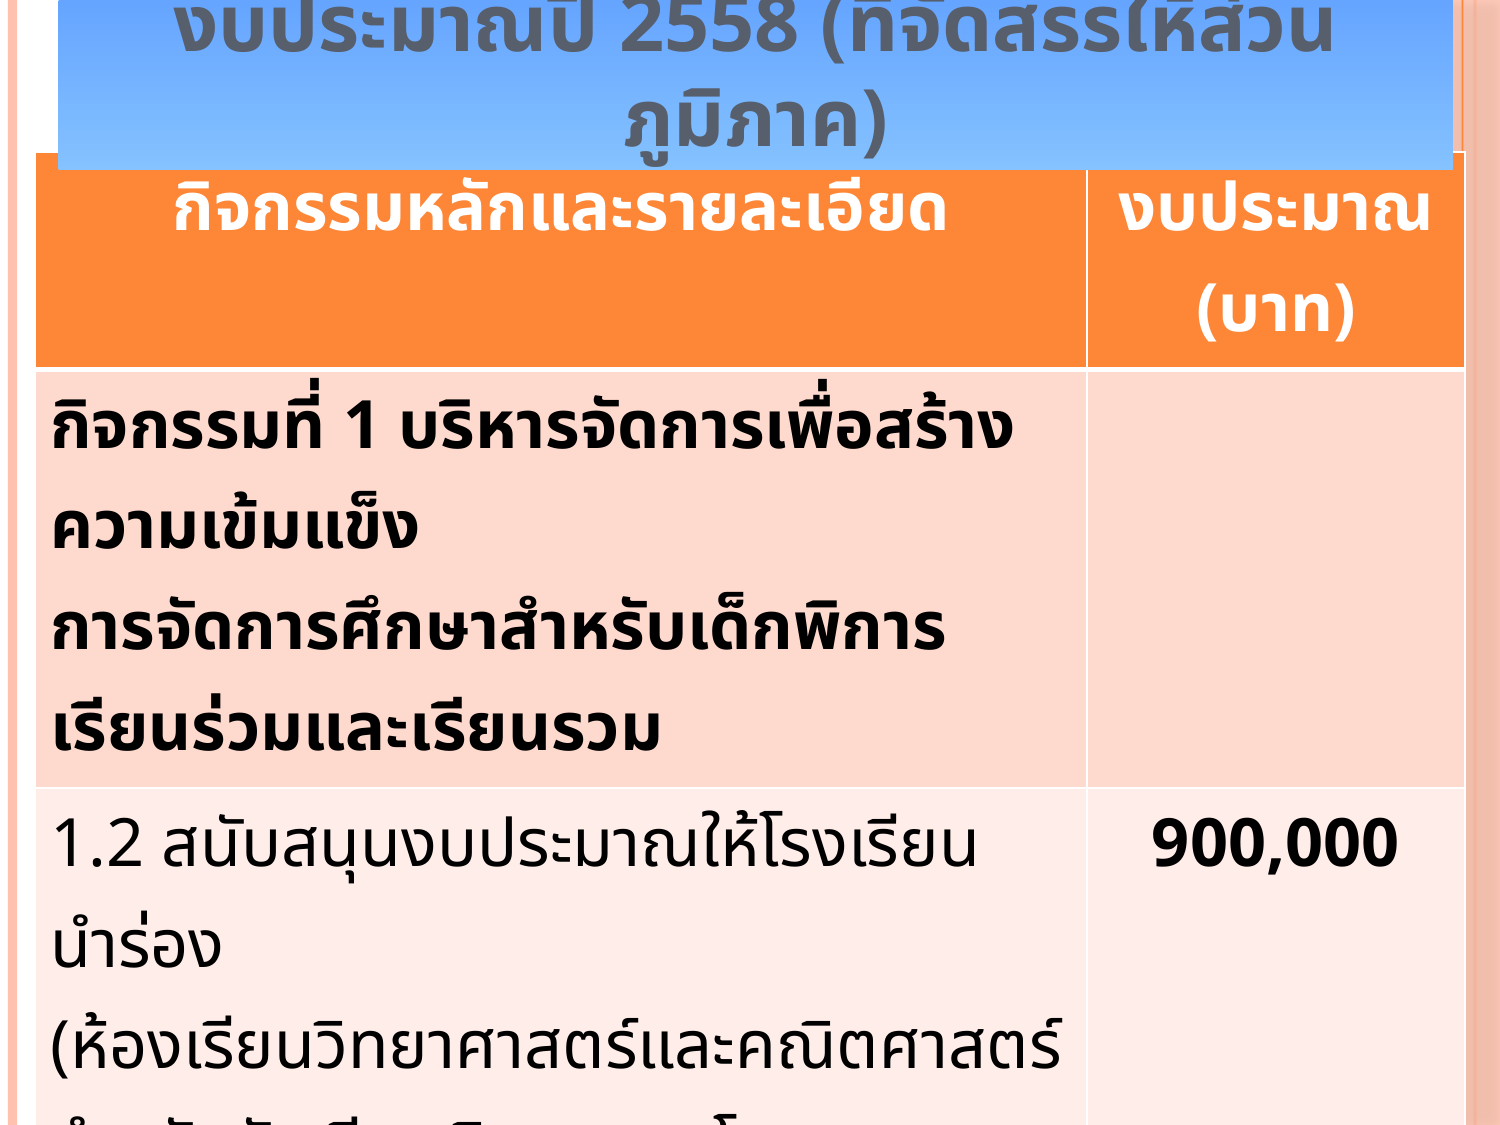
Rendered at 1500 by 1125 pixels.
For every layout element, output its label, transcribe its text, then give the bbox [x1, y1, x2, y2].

text_box งบประมาณปี 2558 (ที่จัดสรรให้ส่วนภูมิภาค) [58, 0, 1453, 170]
table_cell 900,000 [1088, 789, 1464, 1125]
table_cell กิจกรรมที่ 1 บริหารจัดการเพื่อสร้างความเข้มแข็ง การจัดการศึกษาสำหรับเด็กพิการเรียนร่วมและเรียนรวม [36, 372, 1086, 787]
table_header งบประมาณ (บาท) [1088, 153, 1464, 367]
table_header กิจกรรมหลักและรายละเอียด [36, 153, 1086, 367]
table_cell 1.2 สนับสนุนงบประมาณให้โรงเรียนนำร่อง (ห้องเรียนวิทยาศาสตร์และคณิตศาสตร์สำหรับนักเรียนพิการ ตามโครงการสนับสนุนและพัฒนานักเรียนตาบอดสาขาวิทยาศาสตร์ในระดับอุดมศึกษา โครงการพระราชดำริ ในสมเด็จพระเทพรัตนราชสุดาฯ จำนวน 5 แห่ง ๆ ละ 180,000 บาท [36, 789, 1086, 1125]
table_cell [1088, 372, 1464, 787]
